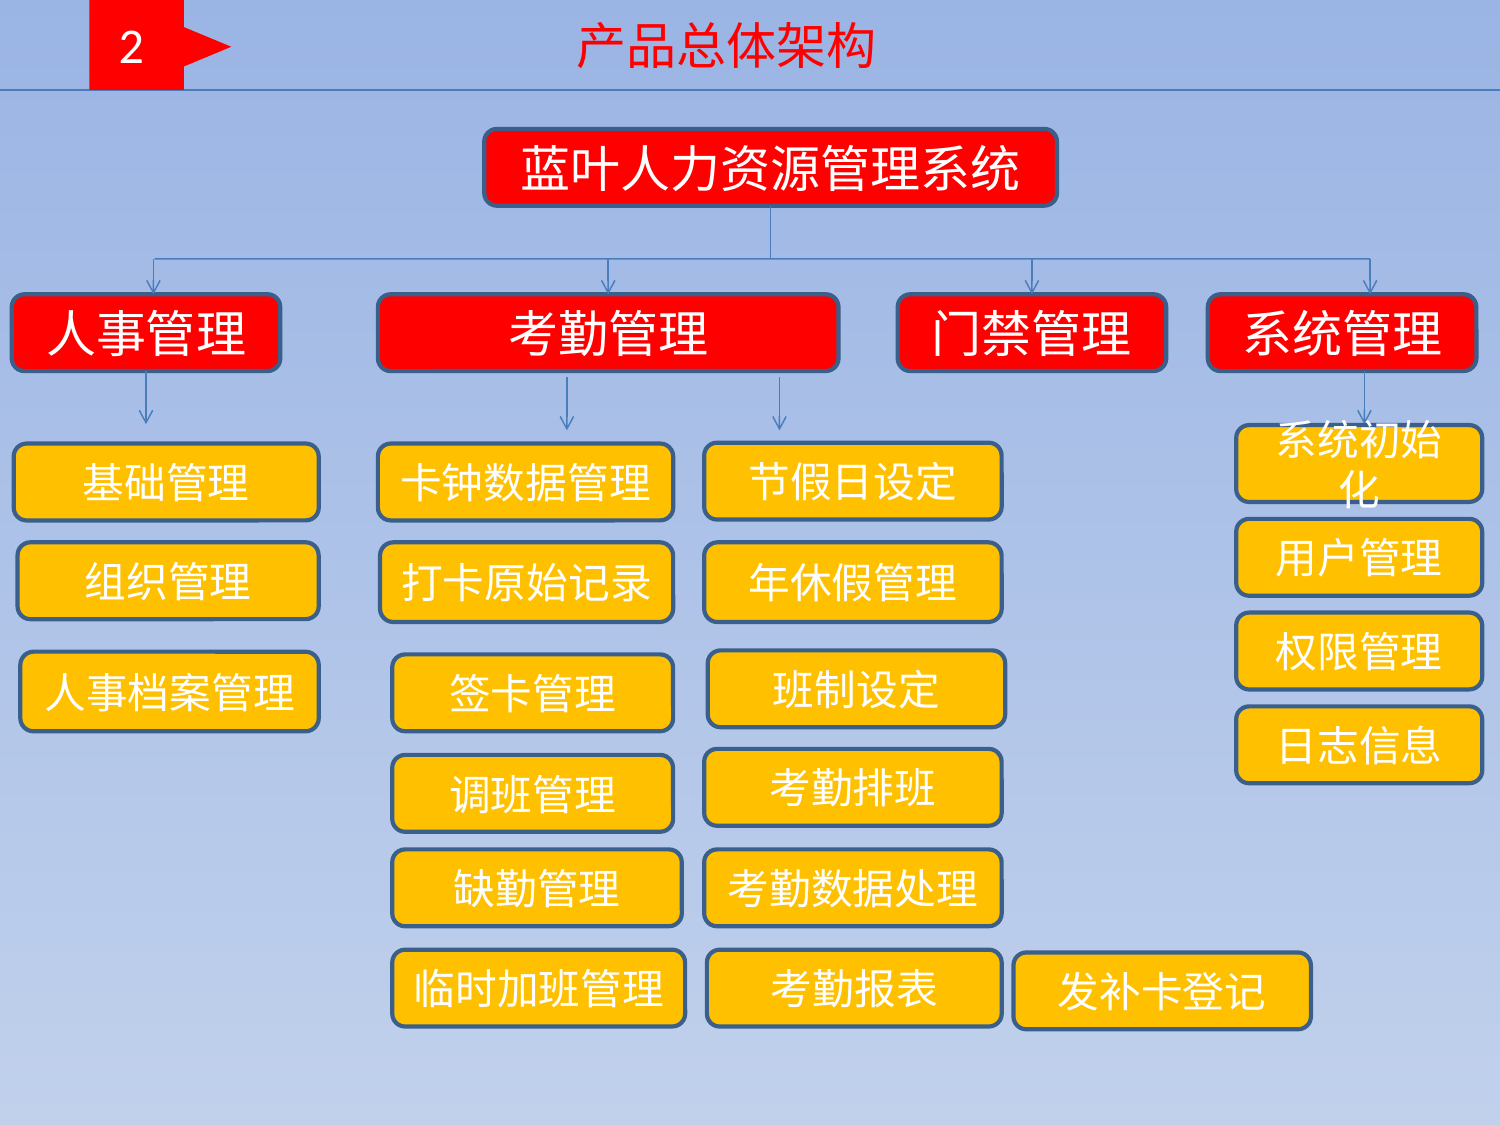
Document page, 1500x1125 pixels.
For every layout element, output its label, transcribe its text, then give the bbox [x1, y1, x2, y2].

text_box 考勤数据处理 [702, 847, 1004, 929]
text_box 人事管理 [9, 292, 283, 374]
text_box 基础管理 [11, 441, 321, 523]
text_box 发补卡登记 [1011, 950, 1314, 1032]
text_box 日志信息 [1234, 704, 1485, 786]
text_box 签卡管理 [390, 652, 676, 734]
text_box 考勤排班 [702, 746, 1004, 828]
text_box 年休假管理 [702, 540, 1004, 625]
text_box 卡钟数据管理 [375, 441, 676, 523]
text_box 系统管理 [1205, 292, 1479, 374]
text_box 组织管理 [15, 540, 321, 622]
text_box 权限管理 [1234, 610, 1485, 692]
text_box 节假日设定 [702, 440, 1004, 522]
text_box 产品总体架构 [561, 7, 916, 82]
text_box 用户管理 [1234, 516, 1485, 598]
text_box 临时加班管理 [390, 947, 688, 1029]
text_box [87, 0, 186, 89]
text_box 考勤管理 [375, 292, 841, 374]
text_box 打卡原始记录 [377, 540, 676, 625]
text_box 蓝叶人力资源管理系统 [482, 126, 1060, 208]
text_box [179, 24, 234, 70]
text_box 门禁管理 [895, 292, 1169, 374]
text_box 考勤报表 [704, 947, 1004, 1029]
text_box 2 [103, 6, 159, 81]
text_box 调班管理 [390, 752, 676, 834]
text_box 人事档案管理 [18, 649, 321, 734]
text_box 系统初始化 [1234, 422, 1485, 505]
text_box 班制设定 [705, 648, 1008, 730]
text_box 缺勤管理 [390, 847, 684, 929]
